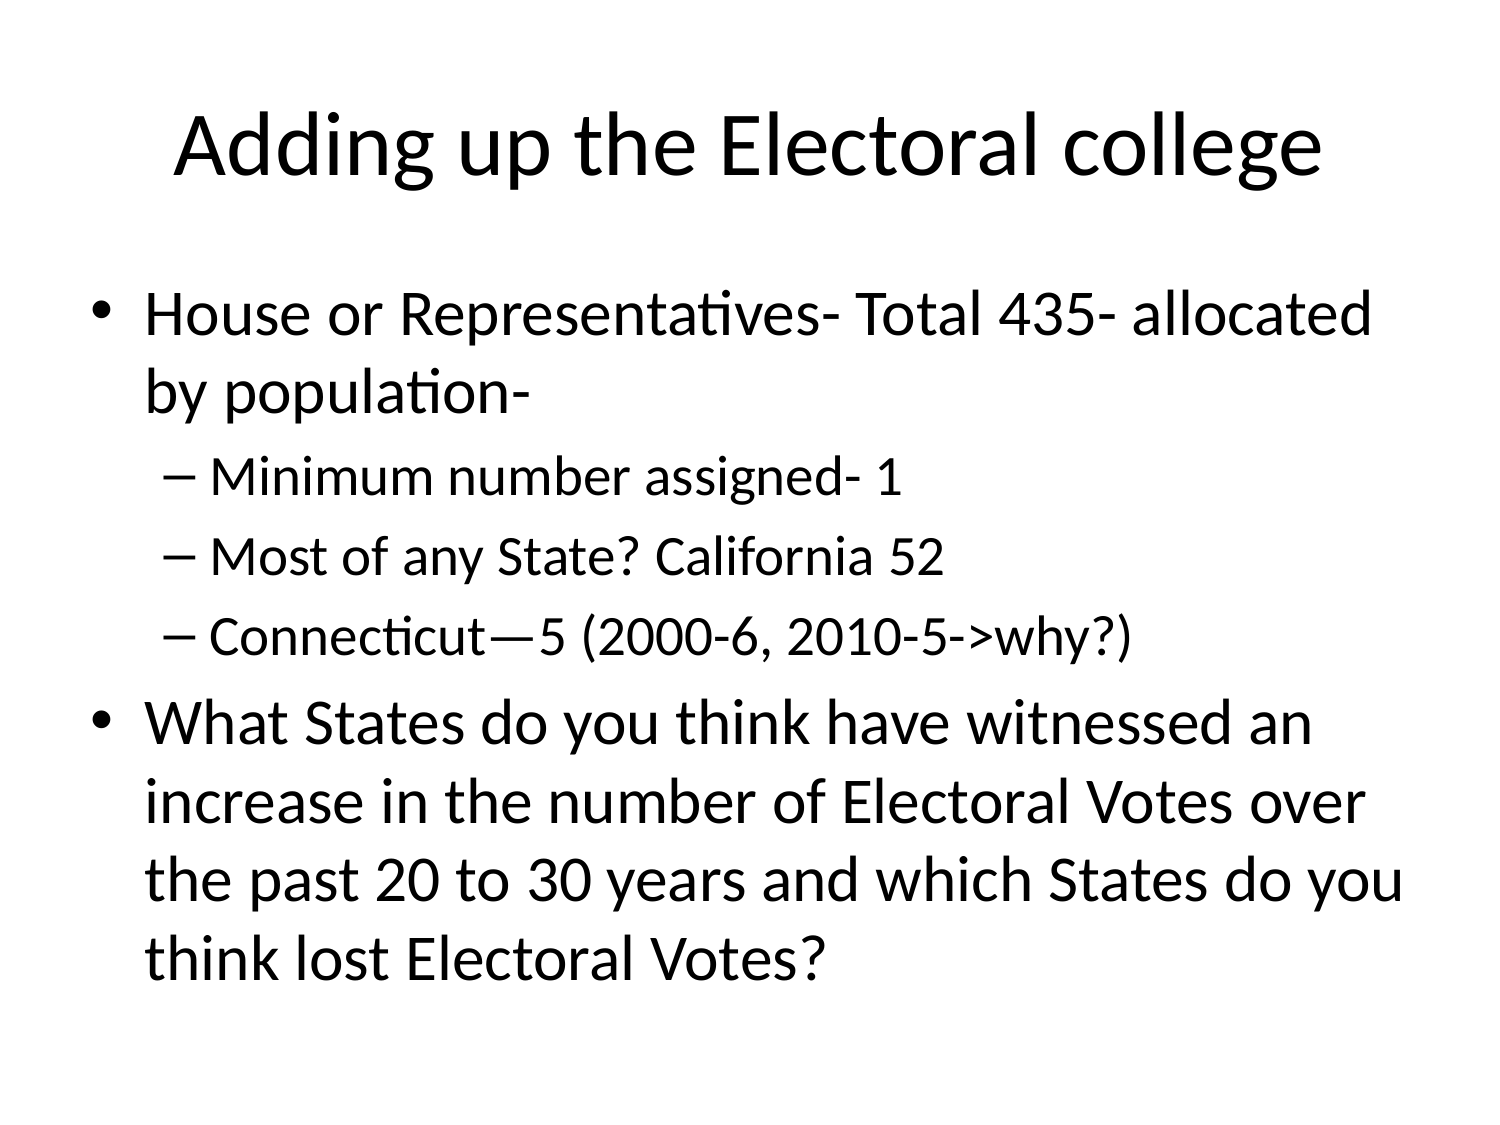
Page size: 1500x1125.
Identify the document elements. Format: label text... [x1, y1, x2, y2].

list House or Representatives- Total 435- allocated by population- Minimum number assigned- 1 Most of any State? California 52 Connecticut—5 (2000-6, 2010-5->why?) What States do you think have witnessed an increase in the number of Electoral Votes over the past 20 to 30 years and which States do you think lost Electoral Votes? [75, 262, 1425, 1005]
title Adding up the Electoral college [75, 45, 1425, 233]
